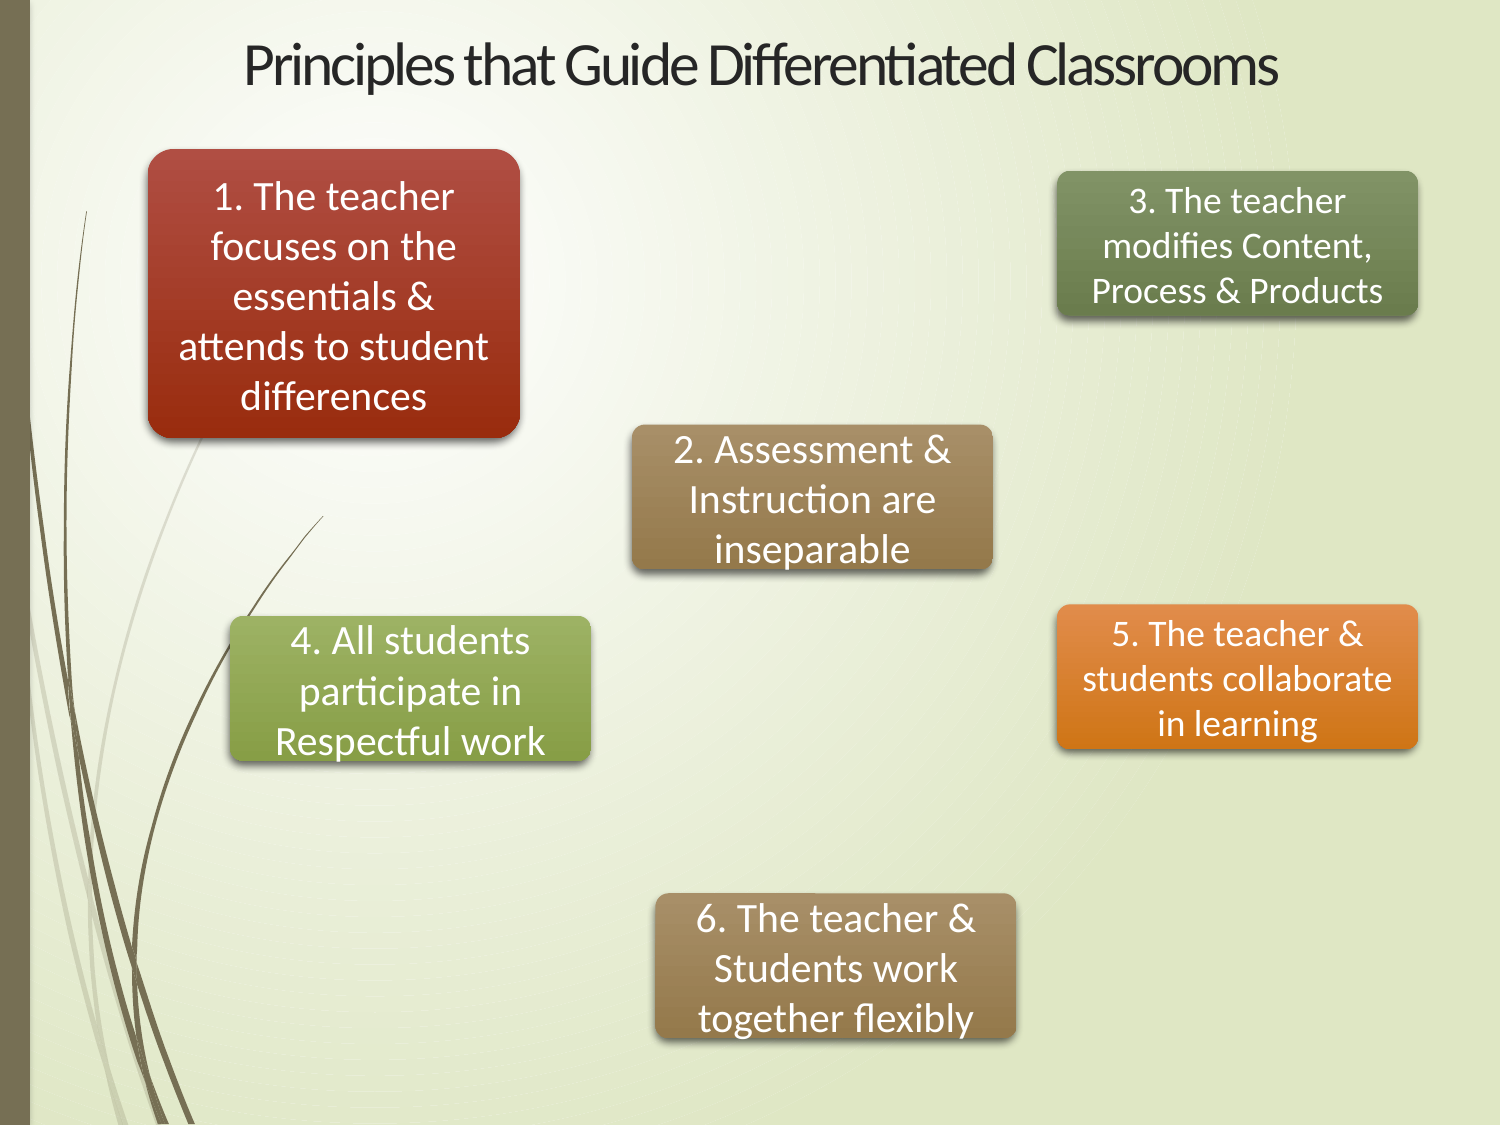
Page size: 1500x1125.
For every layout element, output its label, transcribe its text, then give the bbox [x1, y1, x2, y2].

text_box 1. The teacher focuses on the essentials & attends to student differences [147, 148, 521, 439]
text_box 5. The teacher & students collaborate in learning [1057, 604, 1419, 750]
text_box 4. All students participate in Respectful work [229, 615, 592, 761]
title Principles that Guide Differentiated Classrooms [62, 24, 1463, 107]
text_box 3. The teacher modifies Content, Process & Products [1057, 170, 1419, 316]
text_box 6. The teacher & Students work together flexibly [655, 893, 1017, 1039]
text_box 2. Assessment & Instruction are inseparable [631, 424, 994, 570]
